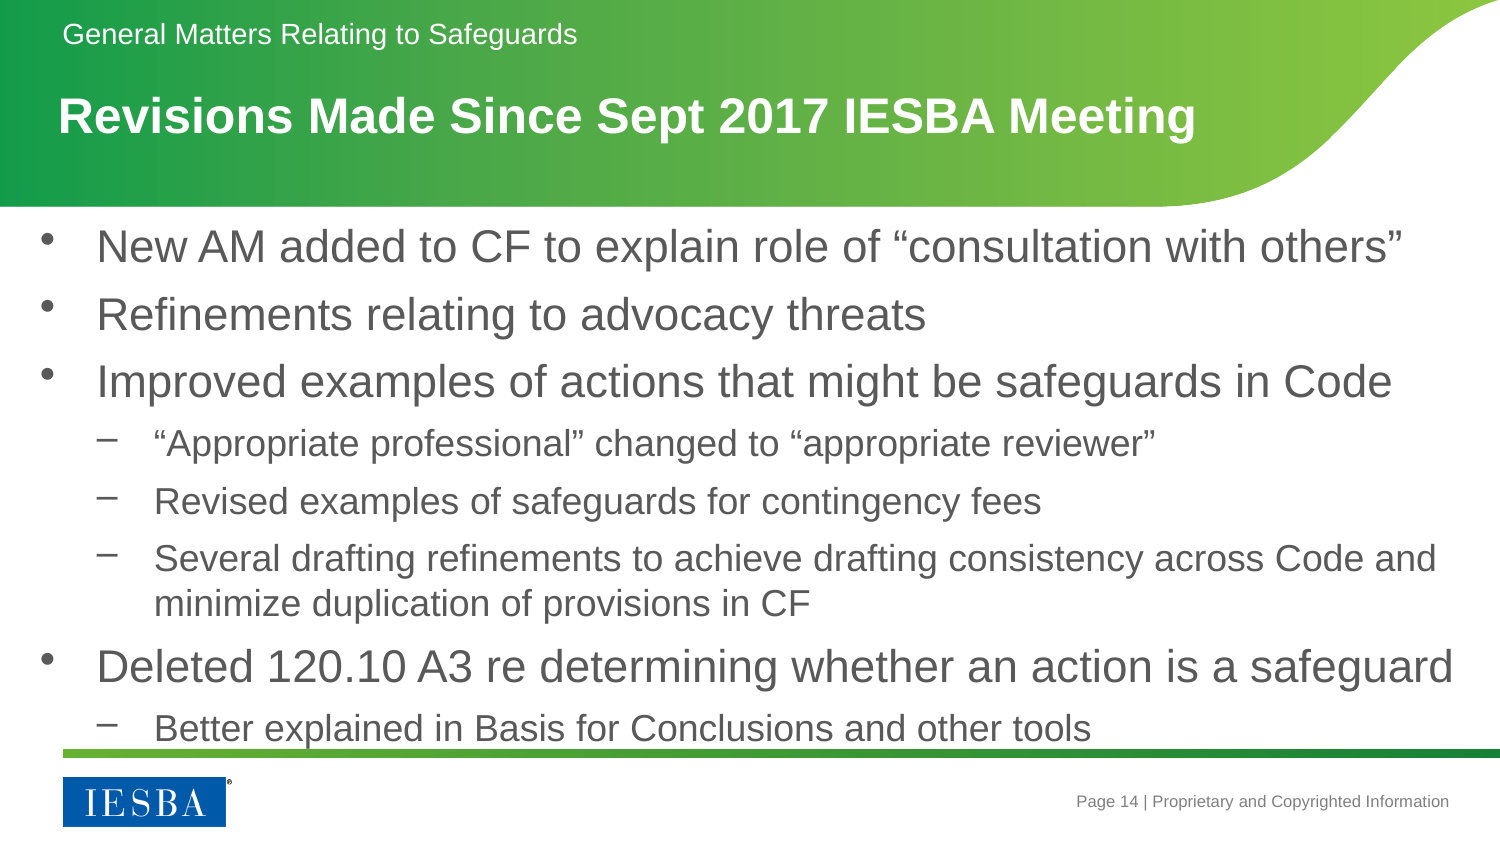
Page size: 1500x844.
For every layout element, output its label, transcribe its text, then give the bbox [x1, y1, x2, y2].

subtitle General Matters Relating to Safeguards [62, 15, 625, 60]
picture [63, 777, 232, 827]
list New AM added to CF to explain role of “consultation with others” Refinements relating to advocacy threats Improved examples of actions that might be safeguards in Code “Appropriate professional” changed to “appropriate reviewer” Revised examples of safeguards for contingency fees Several drafting refinements to achieve drafting consistency across Code and minimize duplication of provisions in CF Deleted 120.10 A3 re determining whether an action is a safeguard Better explained in Basis for Conclusions and other tools [24, 209, 1488, 736]
title Revisions Made Since Sept 2017 IESBA Meeting [57, 81, 1333, 147]
picture [0, 0, 1500, 207]
